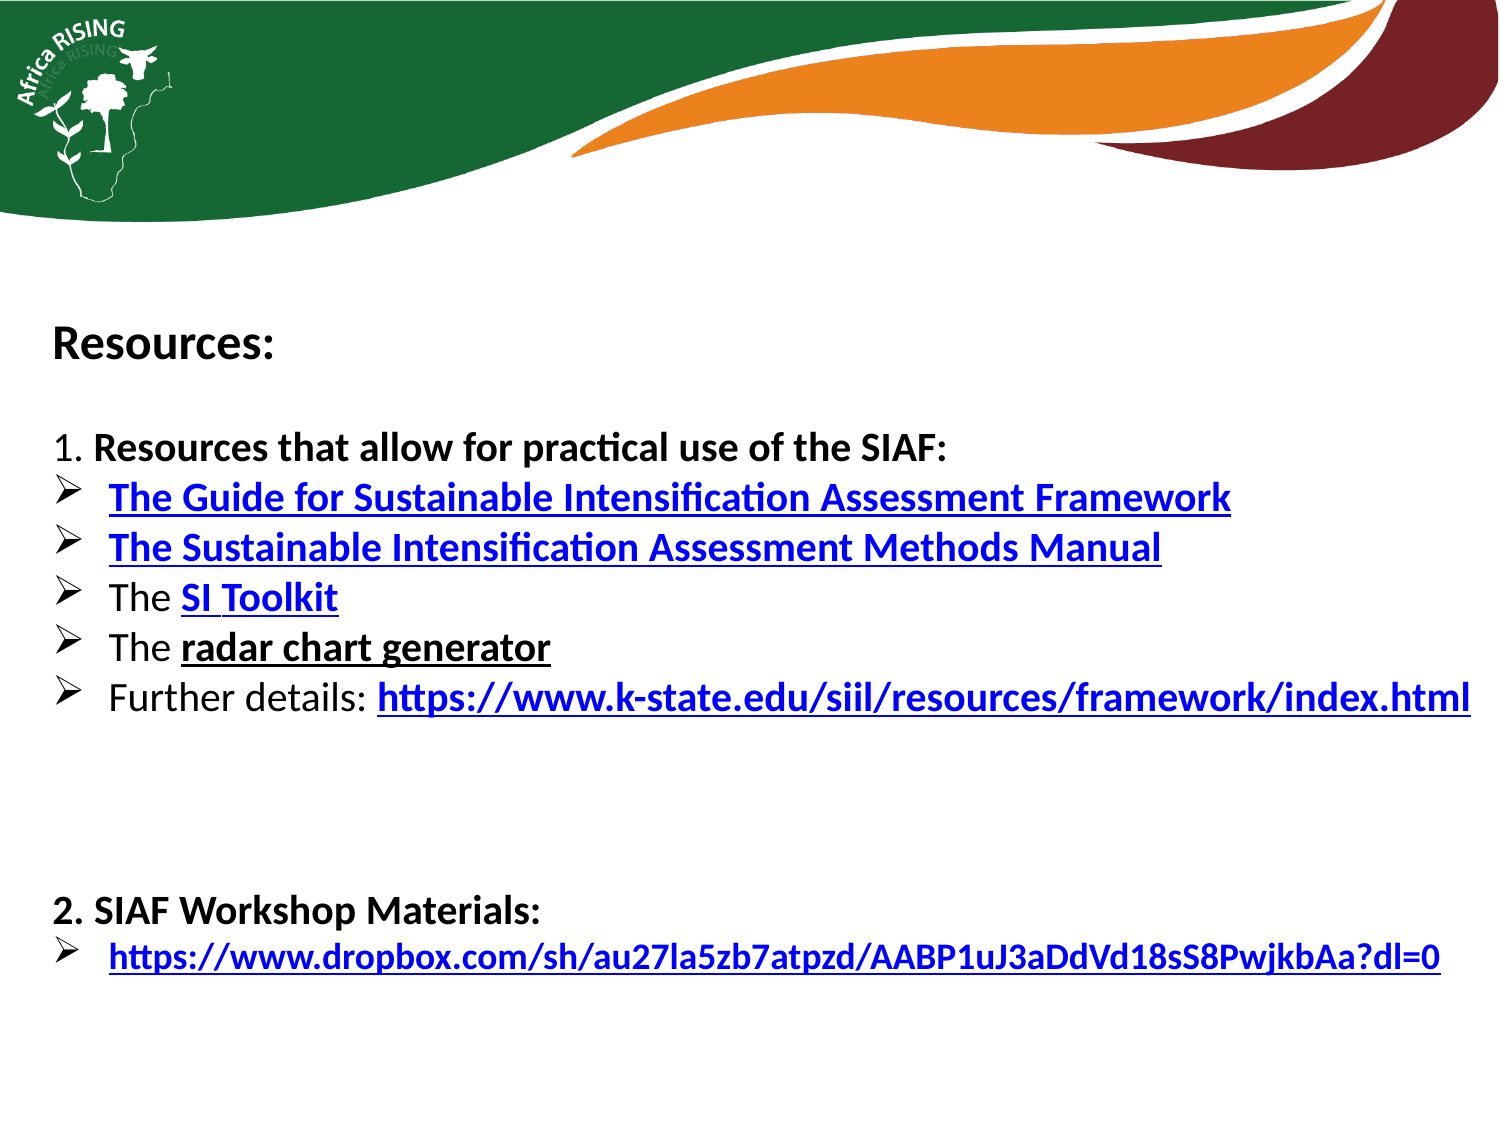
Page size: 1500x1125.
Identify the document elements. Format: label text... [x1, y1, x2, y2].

text_box 2. SIAF Workshop Materials: https://www.dropbox.com/sh/au27la5zb7atpzd/AABP1uJ3aDdVd18sS8PwjkbAa?dl=0 [37, 875, 1500, 985]
text_box Resources: 1. Resources that allow for practical use of the SIAF: The Guide for Sustainable Intensification Assessment Framework The Sustainable Intensification Assessment Methods Manual The SI Toolkit The radar chart generator Further details: https://www.k-state.edu/siil/resources/framework/index.html [37, 302, 1488, 728]
picture [0, 0, 1499, 222]
